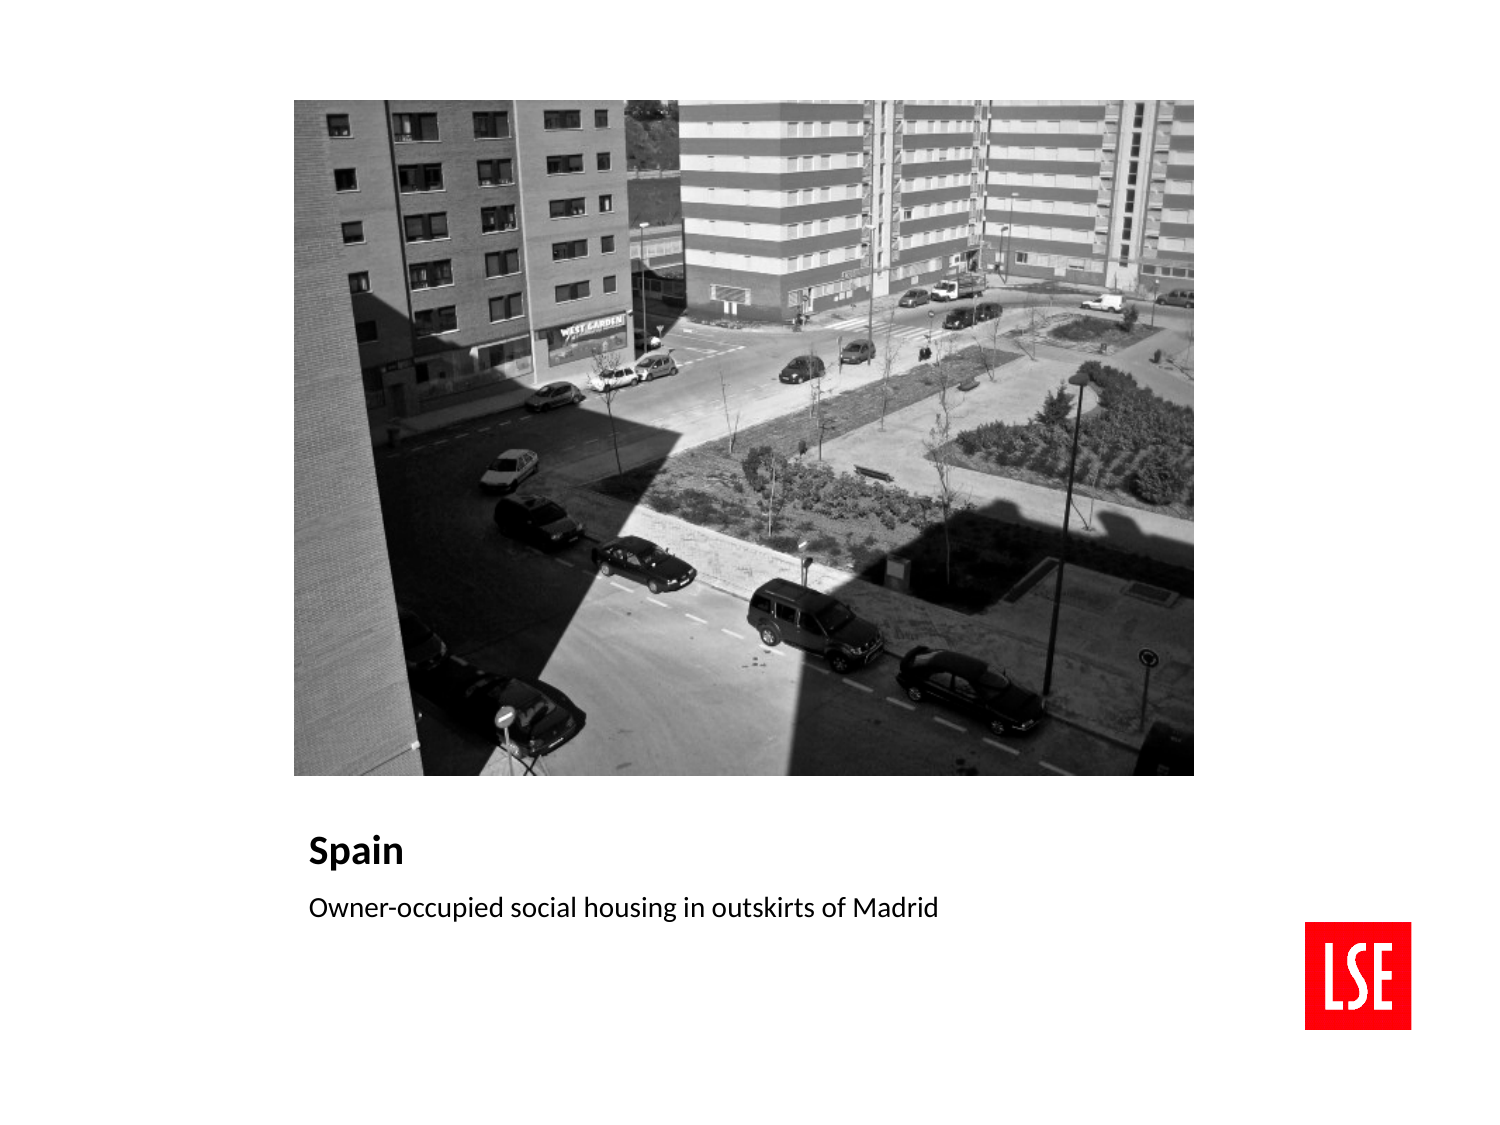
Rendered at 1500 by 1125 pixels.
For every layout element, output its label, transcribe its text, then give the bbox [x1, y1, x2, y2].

list Owner-occupied social housing in outskirts of Madrid [294, 880, 1194, 1013]
picture [1304, 922, 1412, 1030]
title Spain [294, 787, 1194, 880]
picture [293, 100, 1195, 776]
